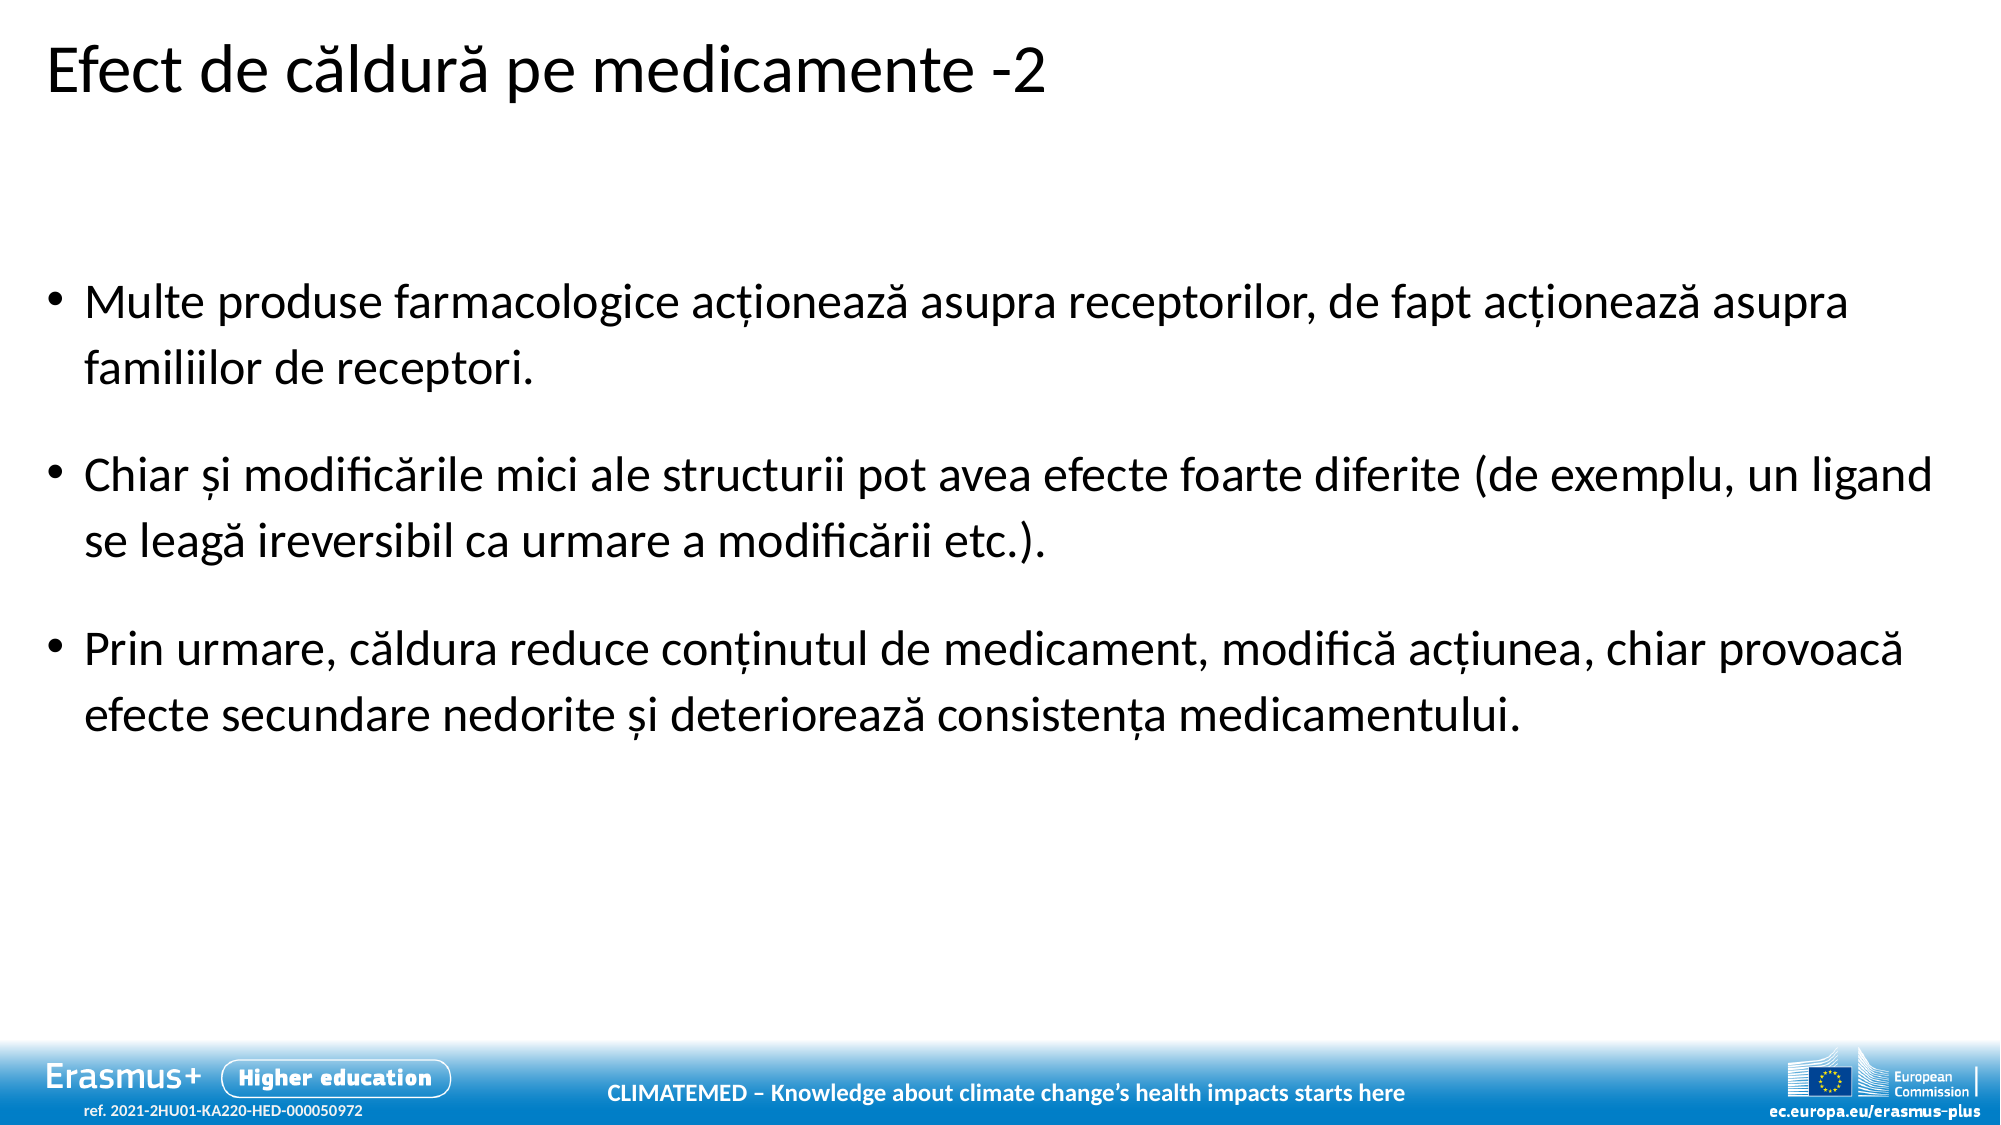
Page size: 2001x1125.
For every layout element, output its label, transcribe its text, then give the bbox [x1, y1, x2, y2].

picture [0, 899, 2000, 1125]
list Multe produse farmacologice acţionează asupra receptorilor, de fapt acţionează asupra familiilor de receptori. Chiar și modificările mici ale structurii pot avea efecte foarte diferite (de exemplu, un ligand se leagă ireversibil ca urmare a modificării etc.). Prin urmare, căldura reduce conținutul de medicament, modifică acțiunea, chiar provoacă efecte secundare nedorite și deteriorează consistența medicamentului. [31, 254, 1984, 1035]
title Efect de căldură pe medicamente -2 [31, 25, 1984, 116]
